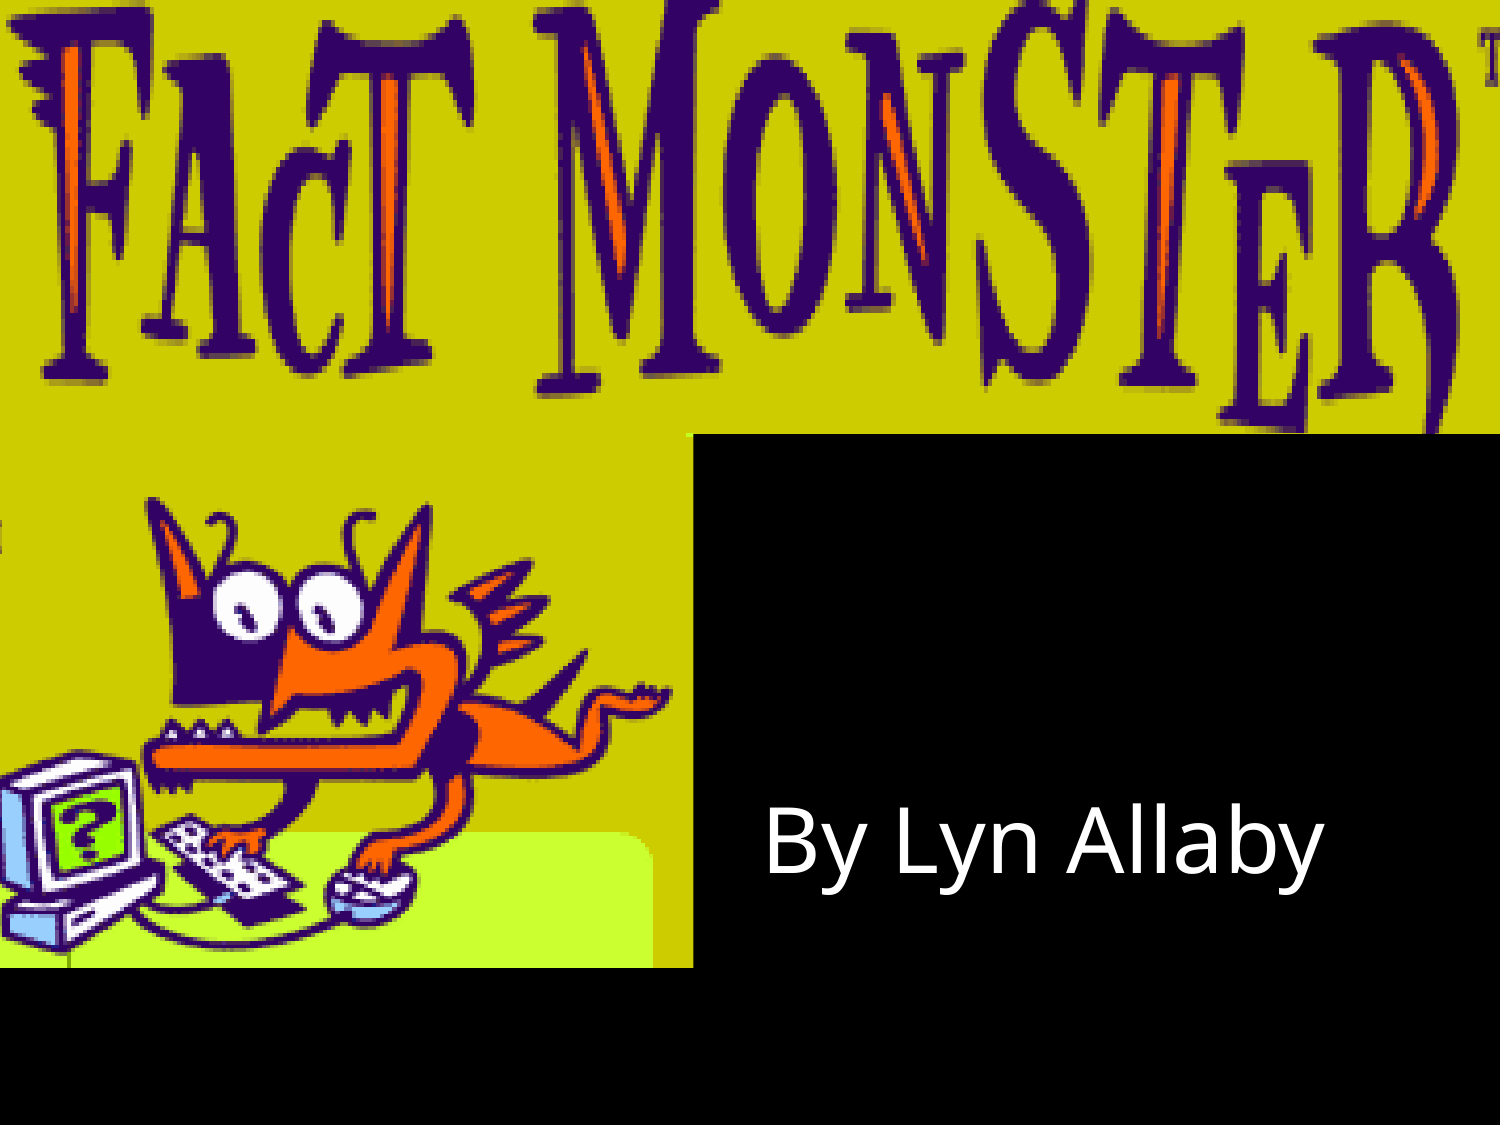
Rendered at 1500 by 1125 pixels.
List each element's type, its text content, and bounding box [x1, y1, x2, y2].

text_box By Lyn Allaby [747, 774, 1499, 900]
picture [0, 0, 1500, 969]
